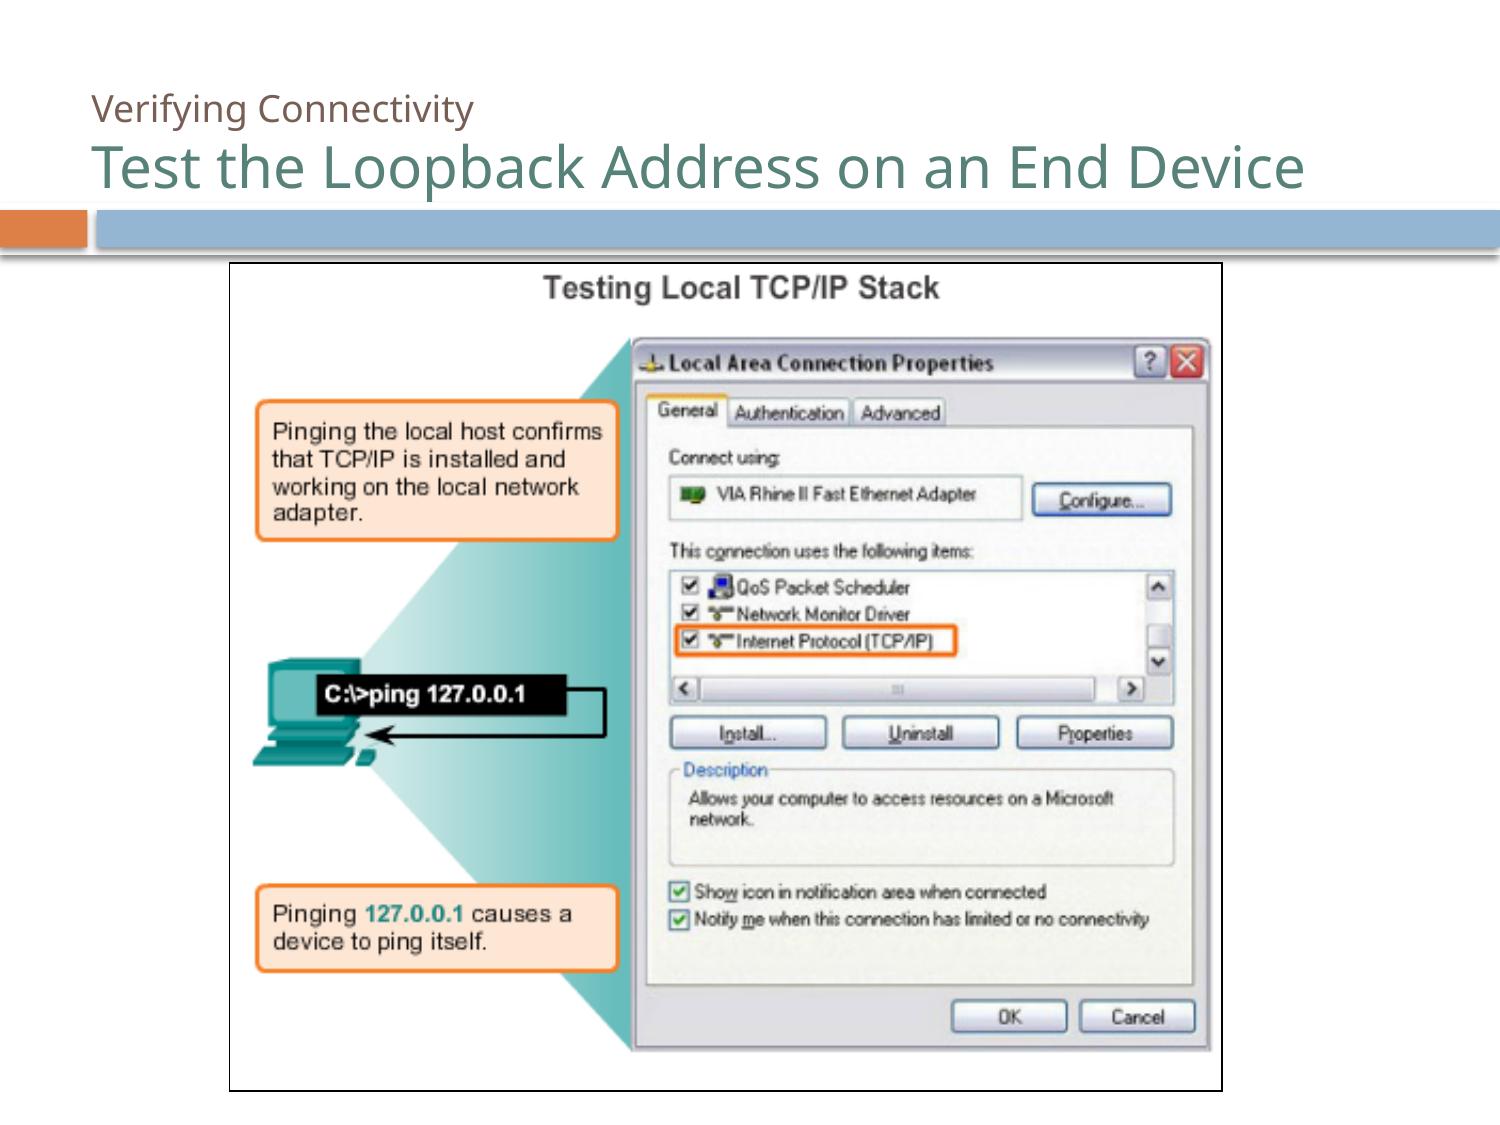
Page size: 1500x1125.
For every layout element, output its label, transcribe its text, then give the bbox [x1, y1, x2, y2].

title Verifying Connectivity Test the Loopback Address on an End Device [76, 73, 1413, 212]
picture [230, 263, 1222, 1091]
